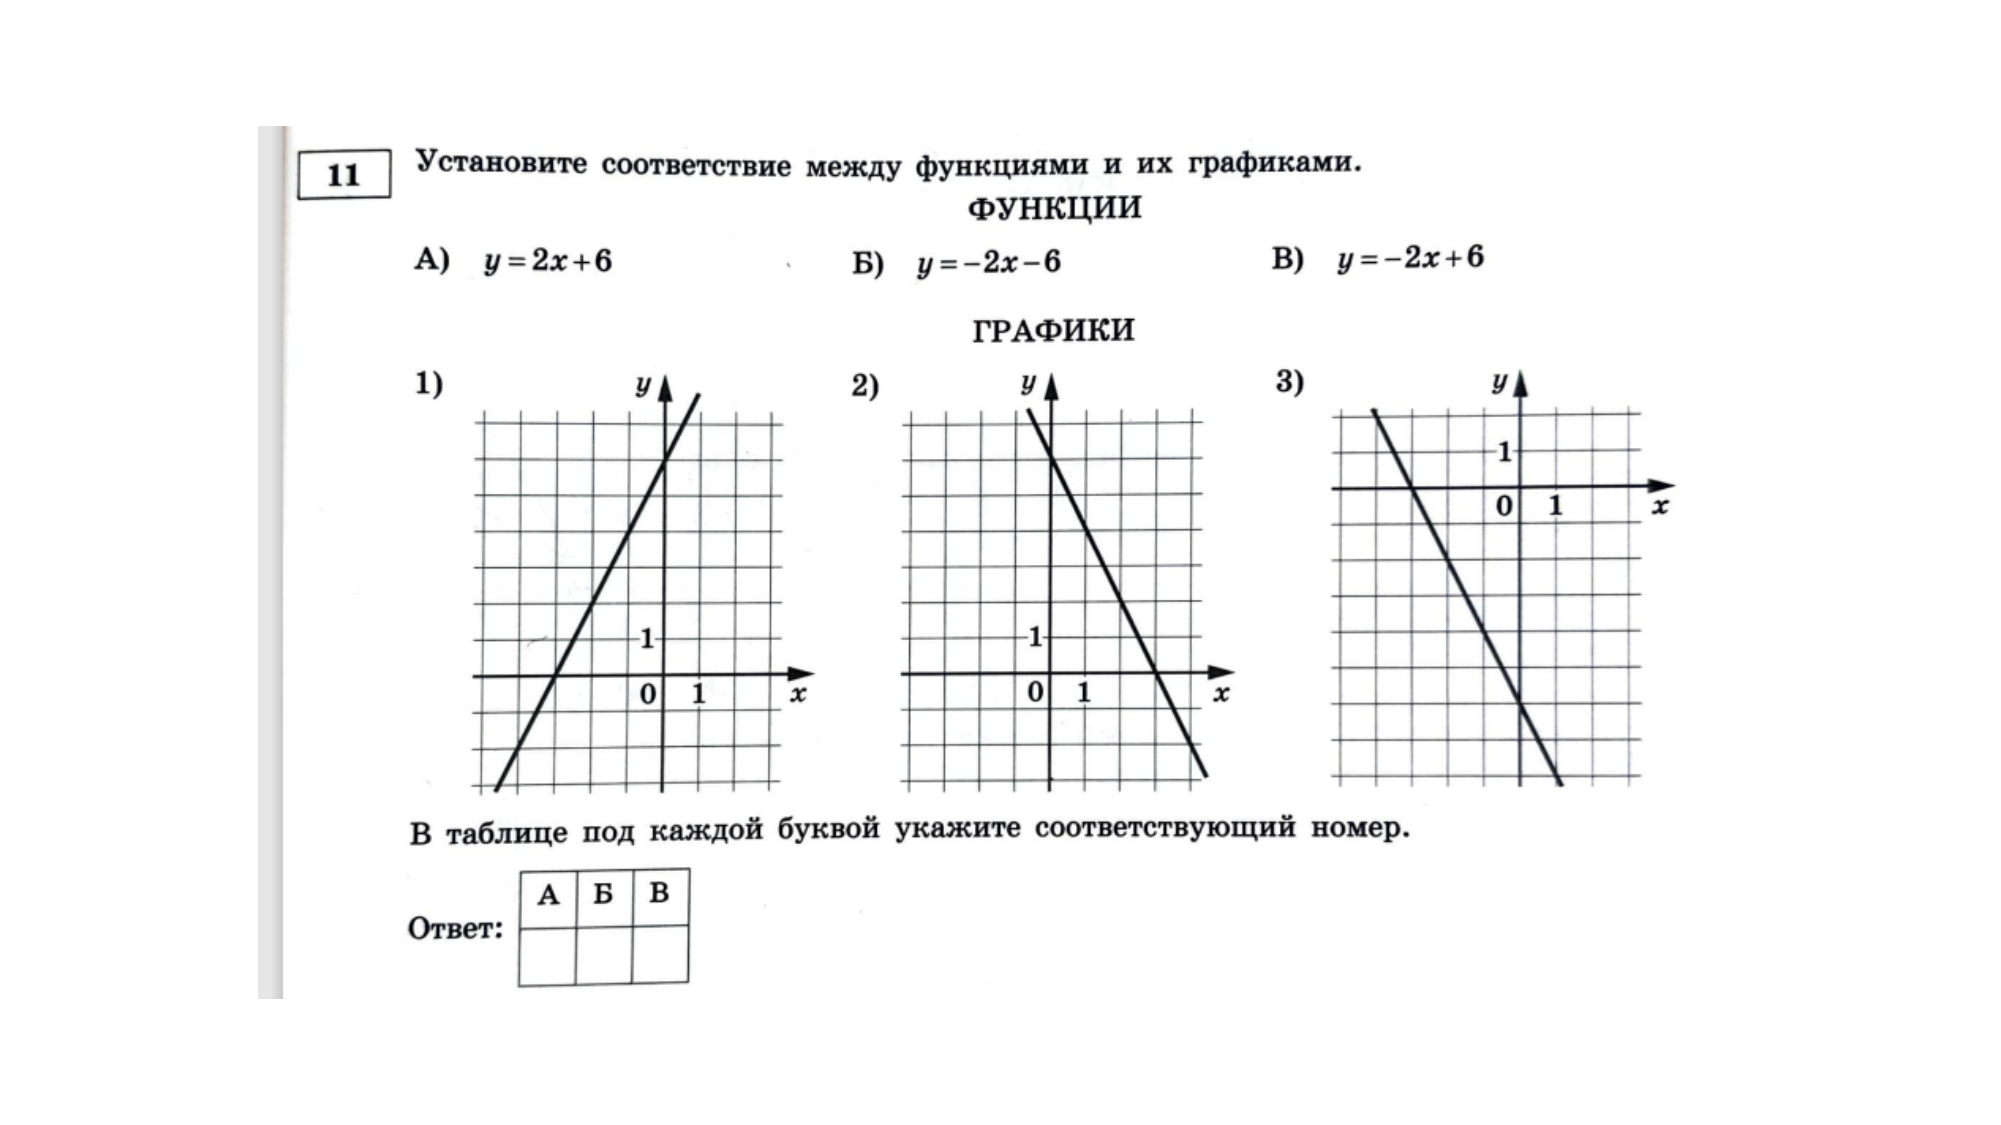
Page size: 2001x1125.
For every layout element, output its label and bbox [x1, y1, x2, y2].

picture [258, 126, 1742, 999]
